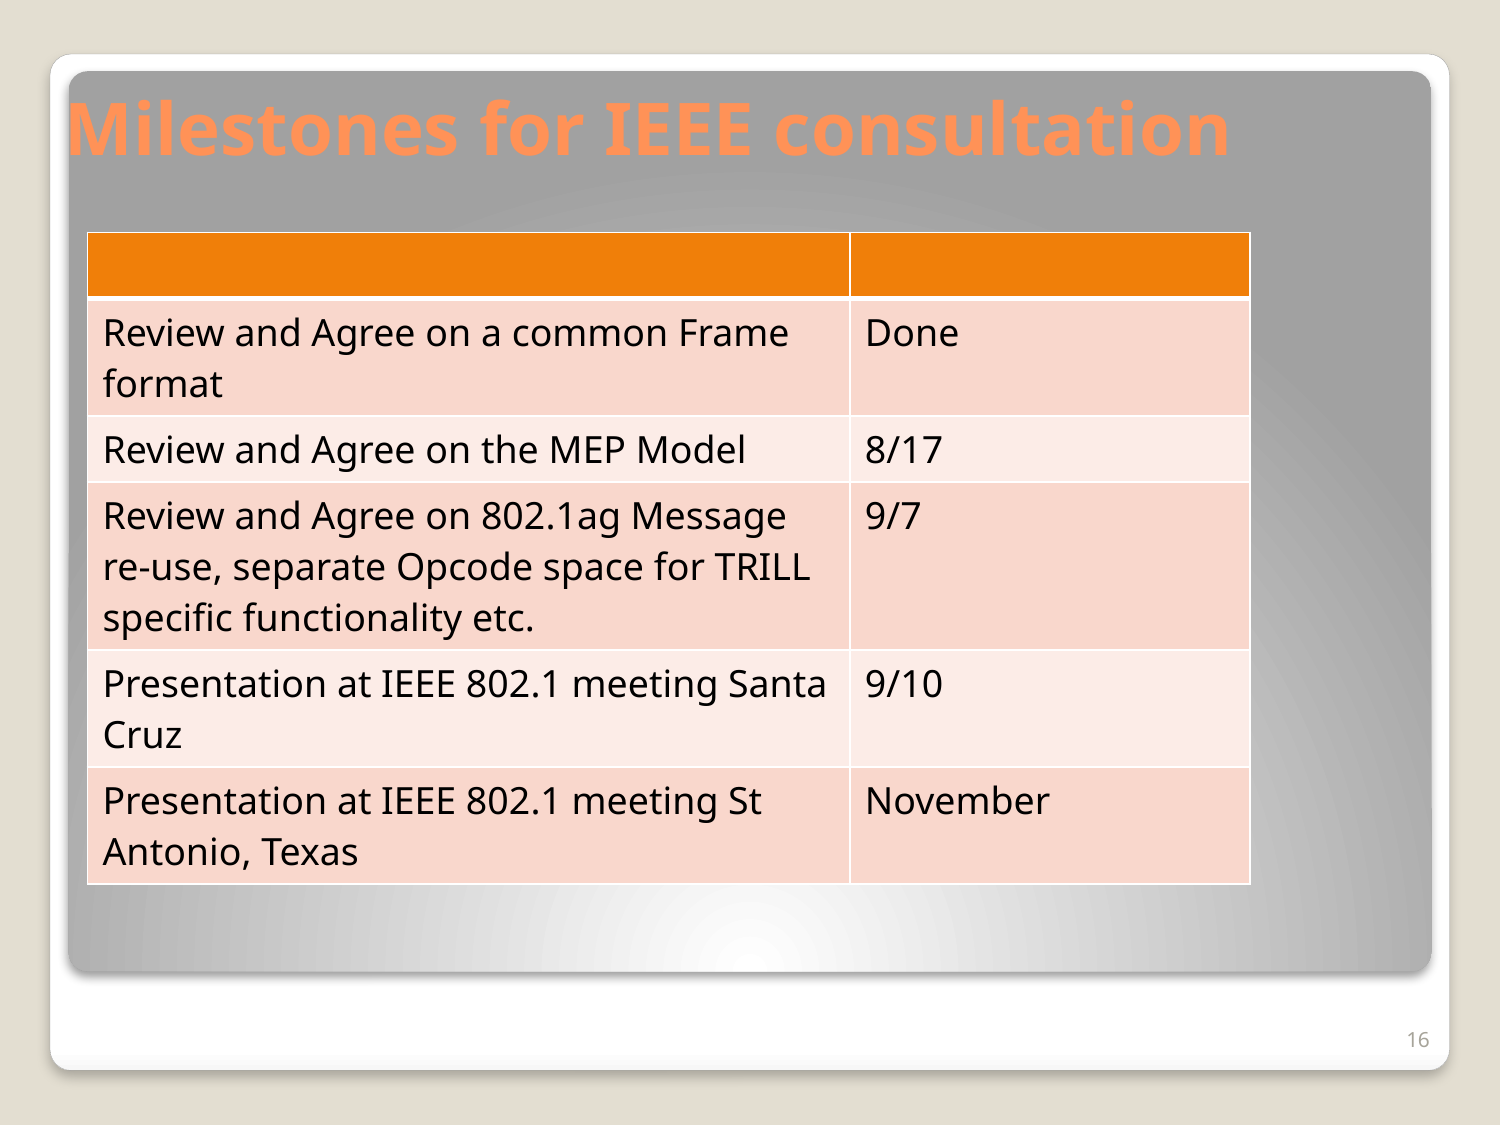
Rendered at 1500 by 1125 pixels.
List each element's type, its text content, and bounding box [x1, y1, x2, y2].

table_cell Review and Agree on 802.1ag Message re-use, separate Opcode space for TRILL specific functionality etc. [88, 483, 849, 649]
table_cell Review and Agree on a common Frame format [88, 301, 849, 415]
table_cell 9/7 [851, 483, 1249, 649]
table_cell 8/17 [851, 417, 1249, 481]
table_cell November [851, 768, 1249, 883]
table_header [88, 233, 849, 296]
table_cell 9/10 [851, 651, 1249, 766]
table_header [851, 233, 1249, 296]
title Milestones for IEEE consultation [50, 75, 1393, 178]
table_cell Done [851, 301, 1249, 415]
table_cell Presentation at IEEE 802.1 meeting St Antonio, Texas [88, 768, 849, 883]
slide_number 16 [1369, 1002, 1445, 1063]
table_cell Review and Agree on the MEP Model [88, 417, 849, 481]
table_cell Presentation at IEEE 802.1 meeting Santa Cruz [88, 651, 849, 766]
